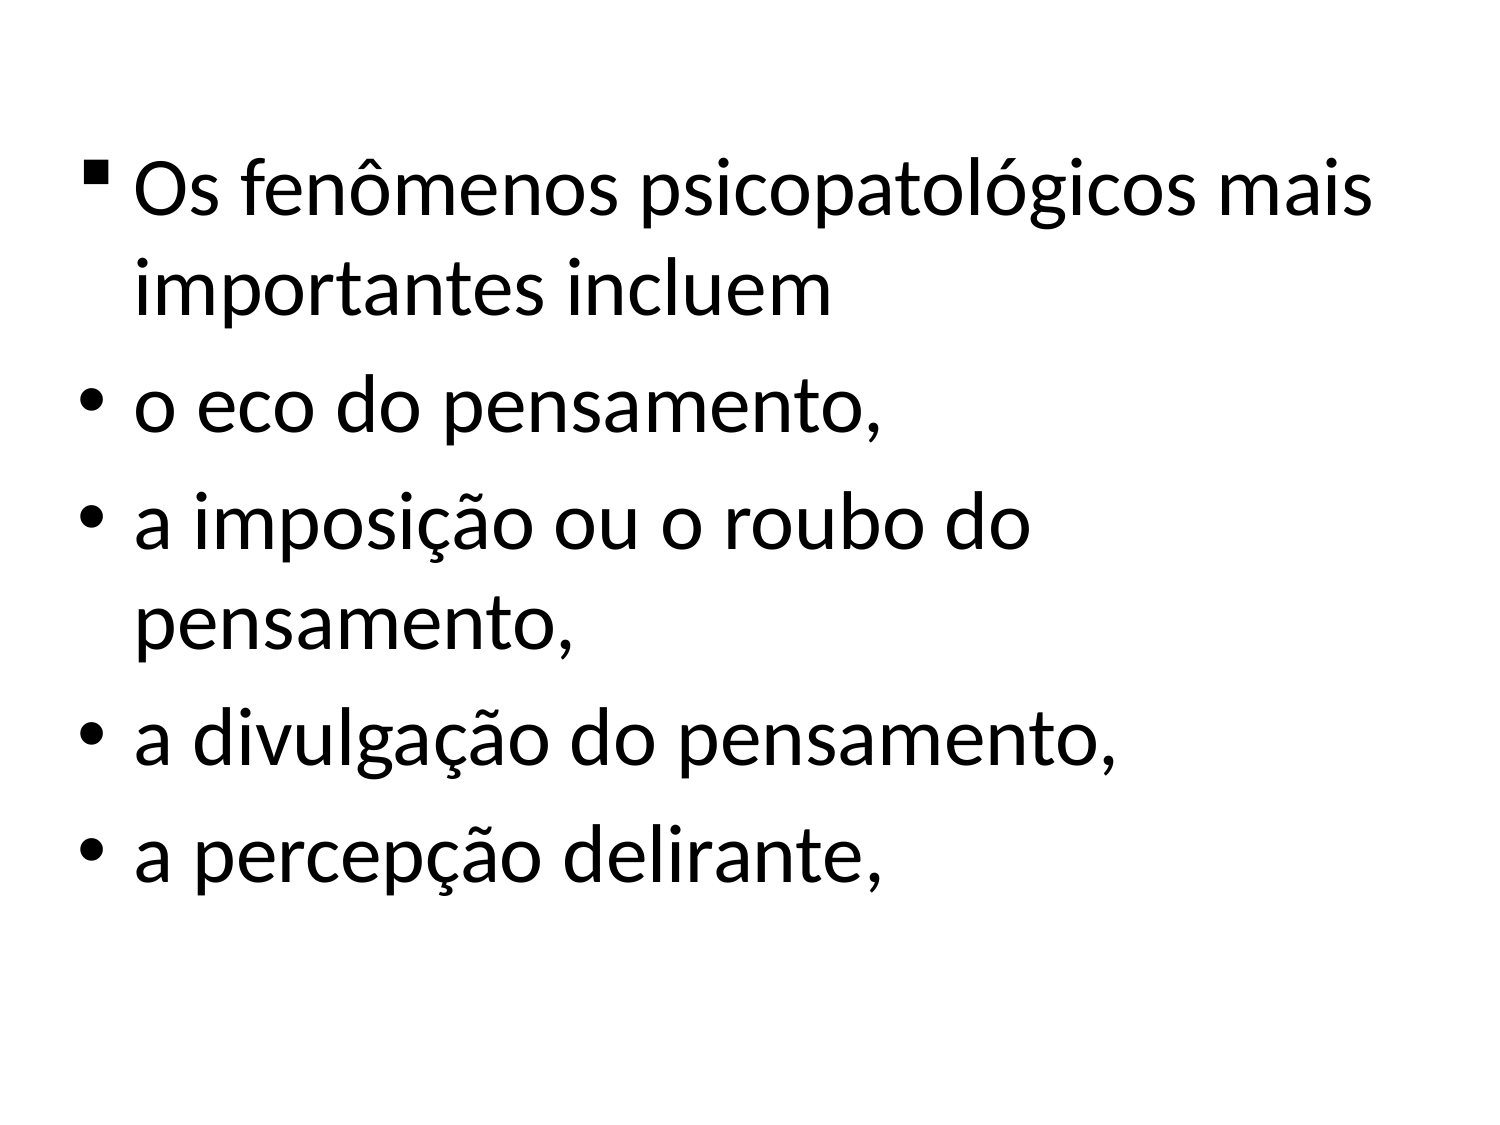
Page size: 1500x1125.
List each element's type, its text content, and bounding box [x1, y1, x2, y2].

list Os fenômenos psicopatológicos mais importantes incluem o eco do pensamento, a imposição ou o roubo do pensamento, a divulgação do pensamento, a percepção delirante, [62, 125, 1463, 1075]
